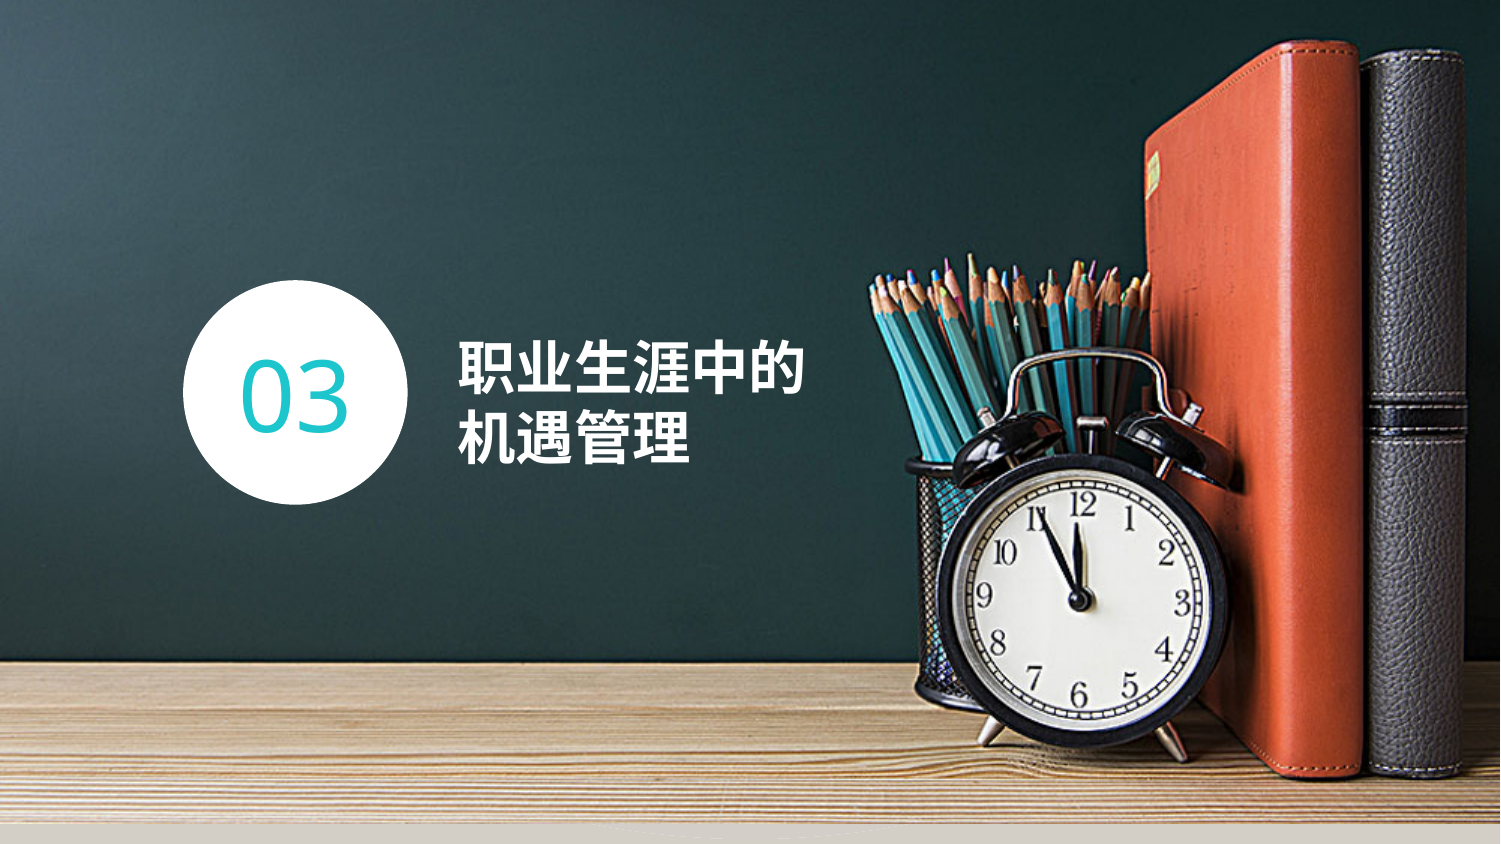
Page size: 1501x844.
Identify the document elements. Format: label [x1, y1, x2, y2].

picture [0, 0, 1500, 824]
slide_number [1059, 824, 1398, 828]
